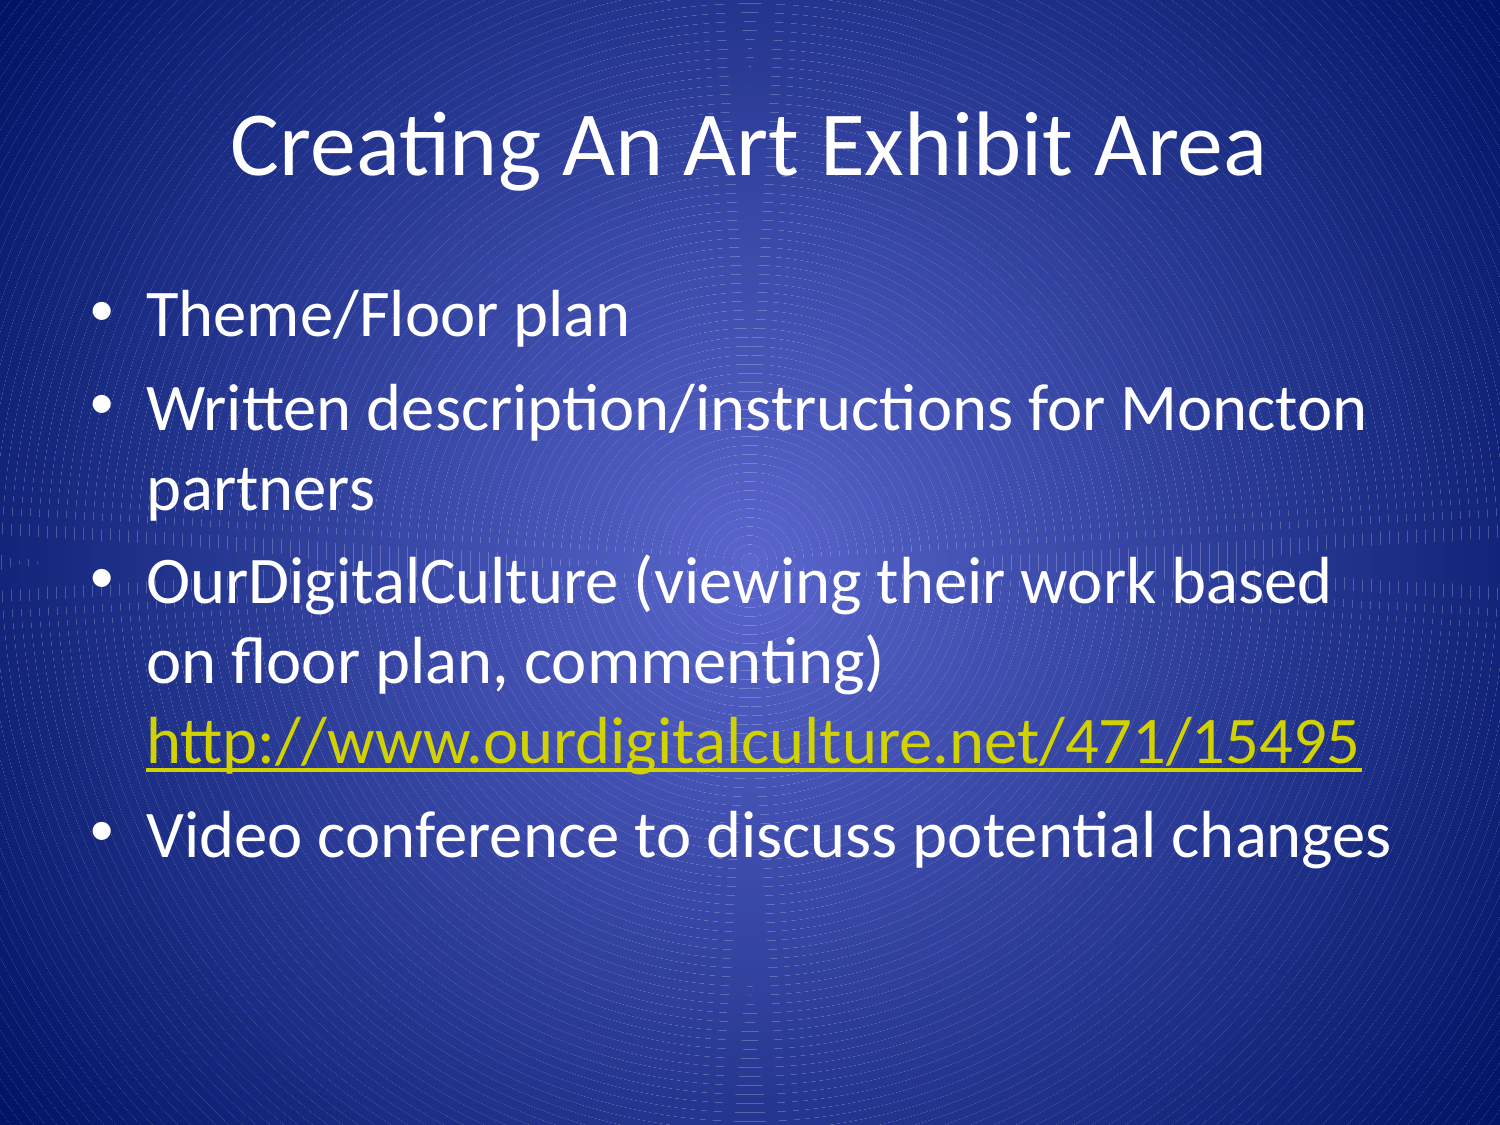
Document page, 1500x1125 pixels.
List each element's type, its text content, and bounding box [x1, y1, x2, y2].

list Theme/Floor plan Written description/instructions for Moncton partners OurDigitalCulture (viewing their work based on floor plan, commenting) http://www.ourdigitalculture.net/471/15495 Video conference to discuss potential changes [75, 262, 1425, 1005]
title Creating An Art Exhibit Area [75, 45, 1425, 233]
